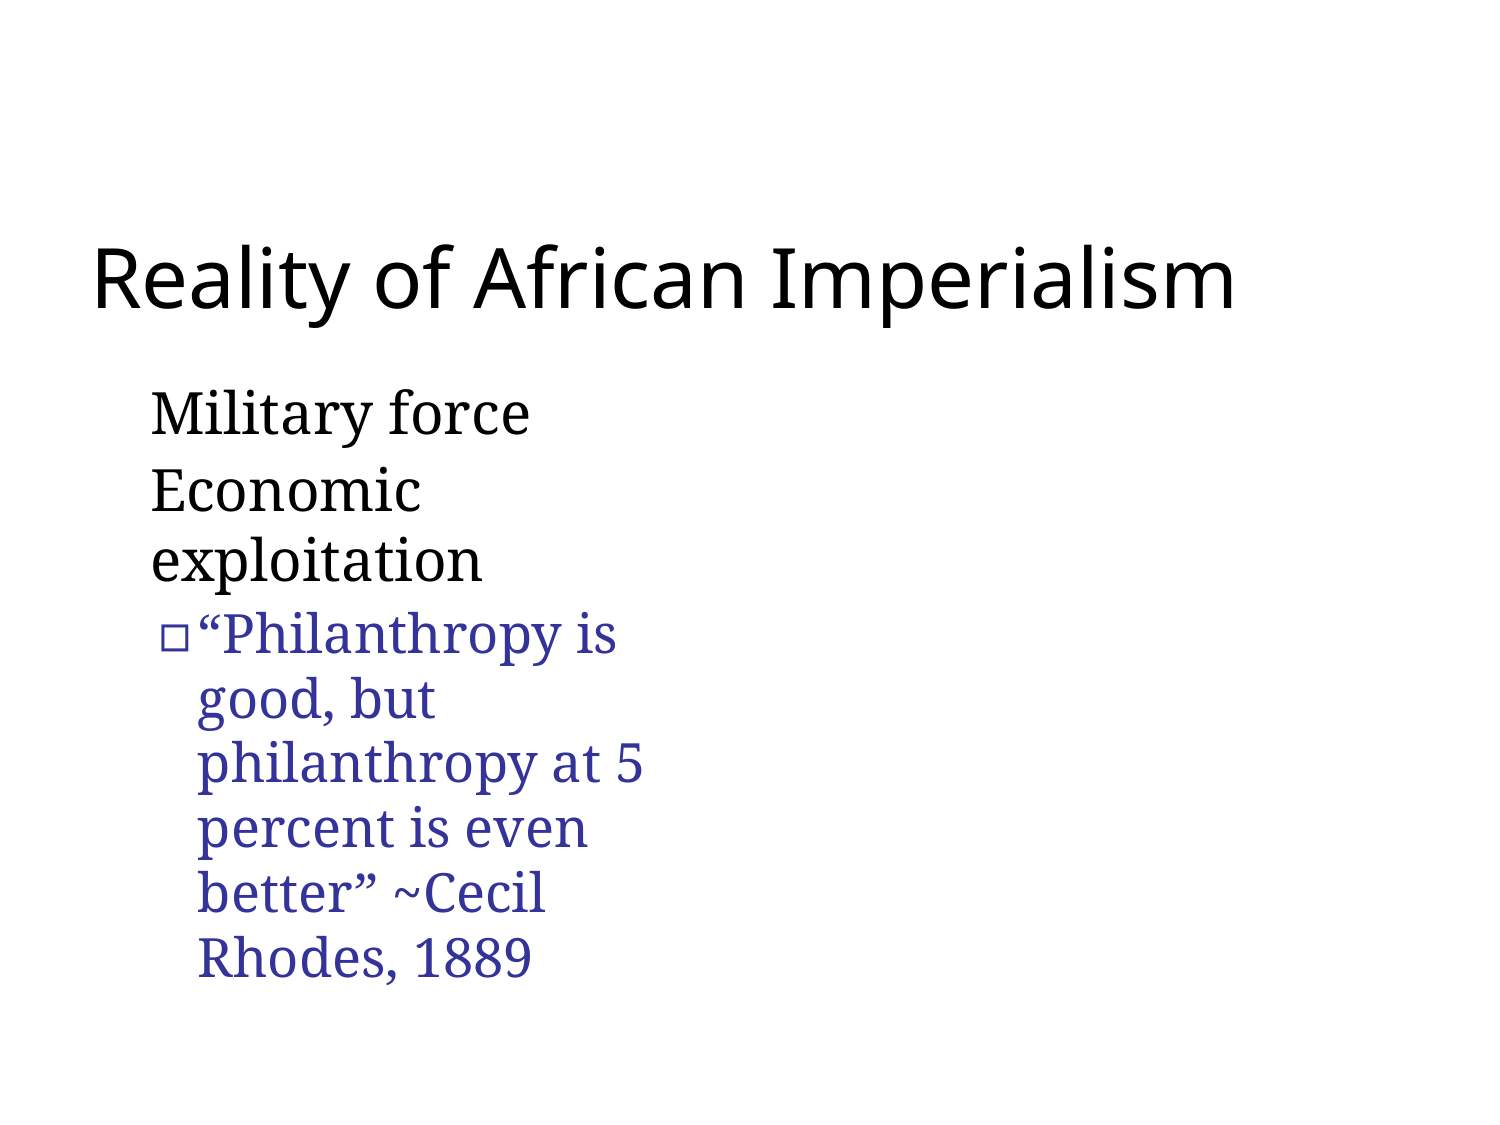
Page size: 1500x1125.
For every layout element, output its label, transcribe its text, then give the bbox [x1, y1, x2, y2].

title Reality of African Imperialism [75, 187, 1425, 363]
list Military force Economic exploitation “Philanthropy is good, but philanthropy at 5 percent is even better” ~Cecil Rhodes, 1889 [75, 368, 763, 1079]
